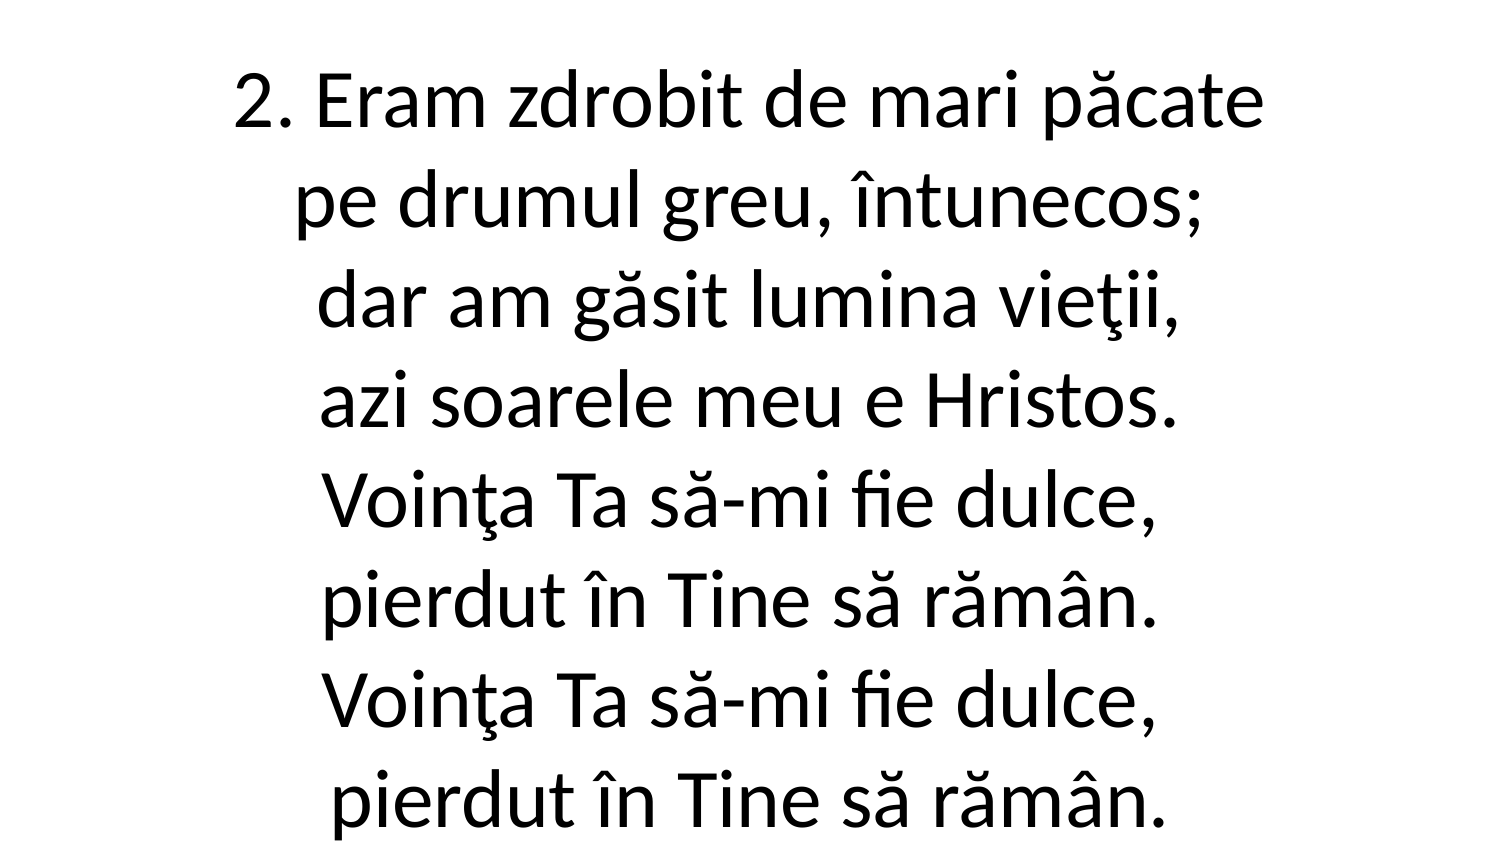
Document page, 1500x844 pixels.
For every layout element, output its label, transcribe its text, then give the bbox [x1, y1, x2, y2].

text_box 2. Eram zdrobit de mari păcate pe drumul greu, întunecos; dar am găsit lumina vieţii, azi soarele meu e Hristos. Voinţa Ta să-mi fie dulce, pierdut în Tine să rămân. Voinţa Ta să-mi fie dulce, pierdut în Tine să rămân. [217, 0, 1282, 844]
